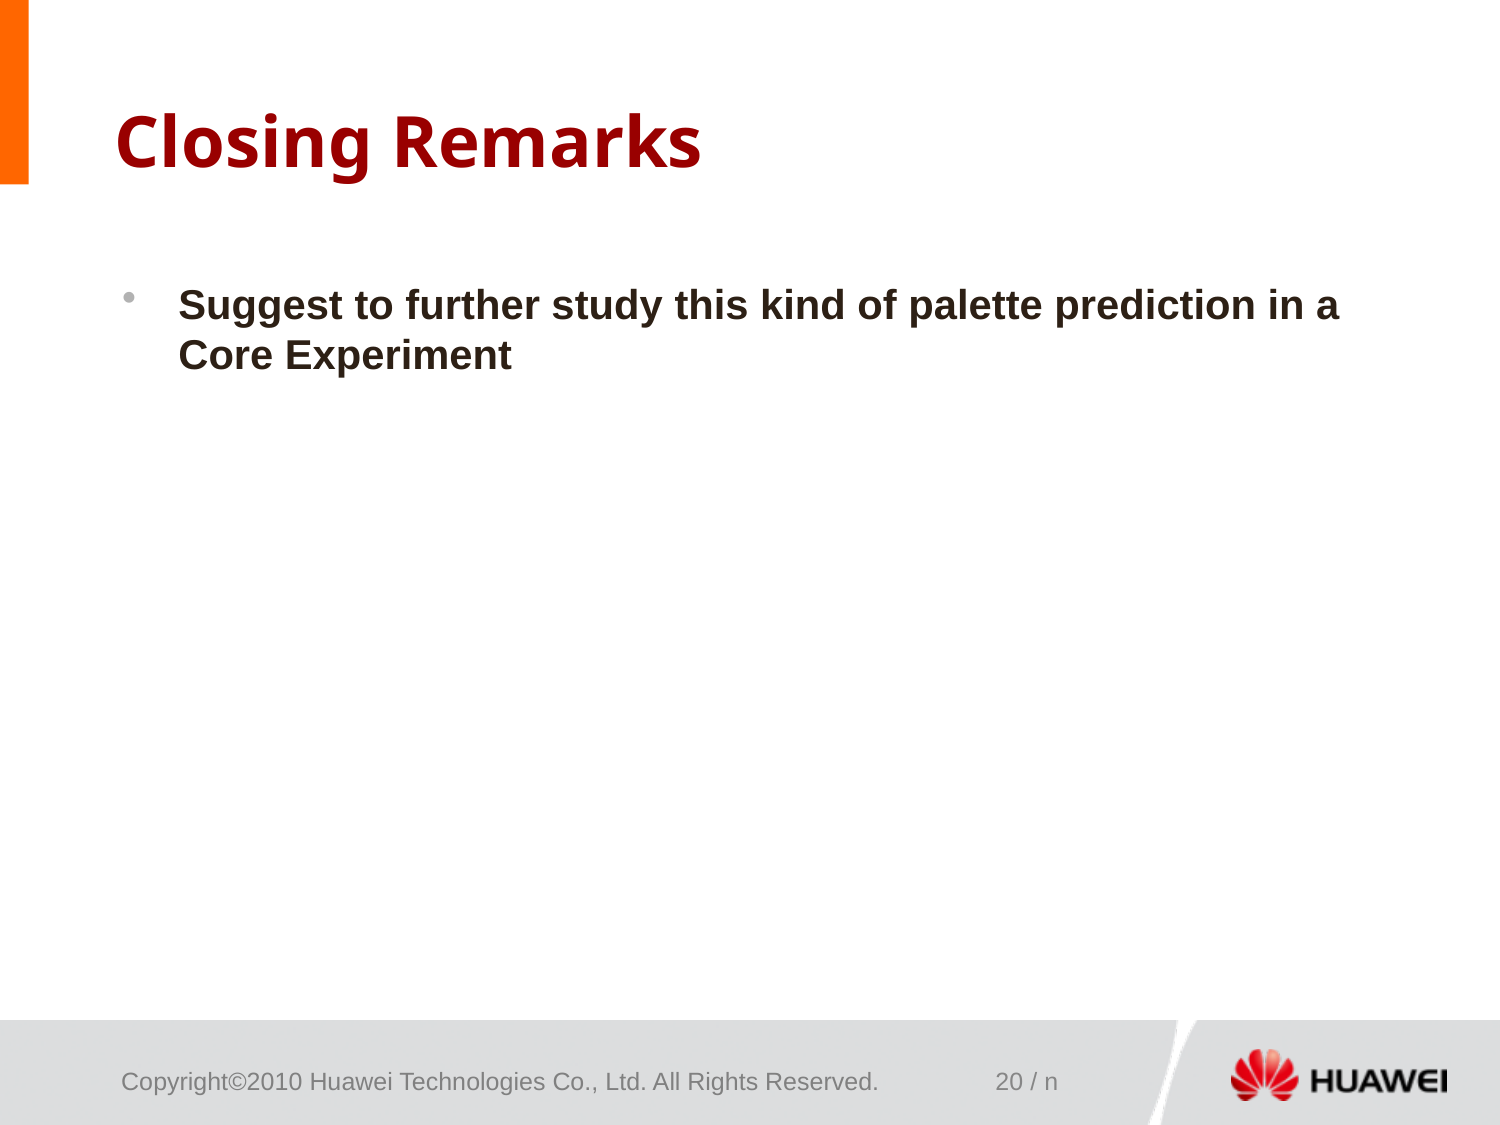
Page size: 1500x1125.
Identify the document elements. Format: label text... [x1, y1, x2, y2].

list Suggest to further study this kind of palette prediction in a Core Experiment [107, 270, 1447, 947]
picture [0, 1020, 1500, 1125]
title Closing Remarks [99, 45, 1447, 233]
